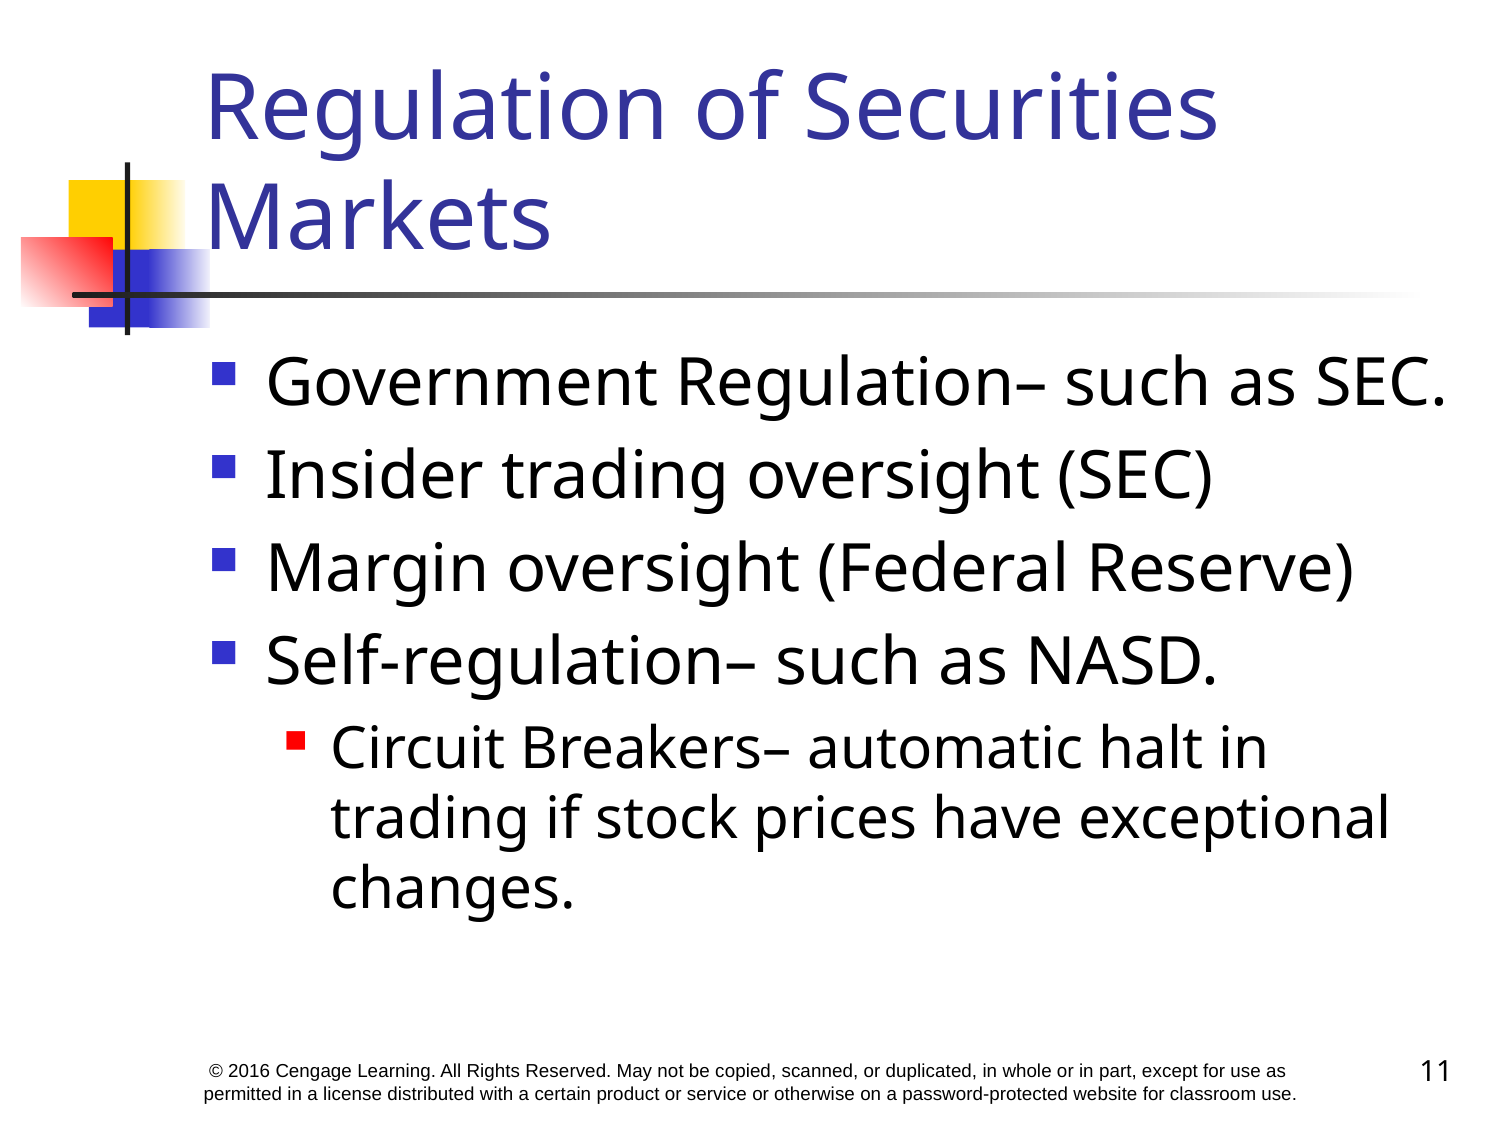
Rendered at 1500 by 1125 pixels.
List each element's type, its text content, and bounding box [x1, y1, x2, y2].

slide_number 11 [1154, 1023, 1468, 1100]
list Government Regulation– such as SEC. Insider trading oversight (SEC) Margin oversight (Federal Reserve) Self-regulation– such as NASD. Circuit Breakers– automatic halt in trading if stock prices have exceptional changes. [193, 330, 1470, 1007]
title Regulation of Securities Markets [188, 34, 1468, 276]
